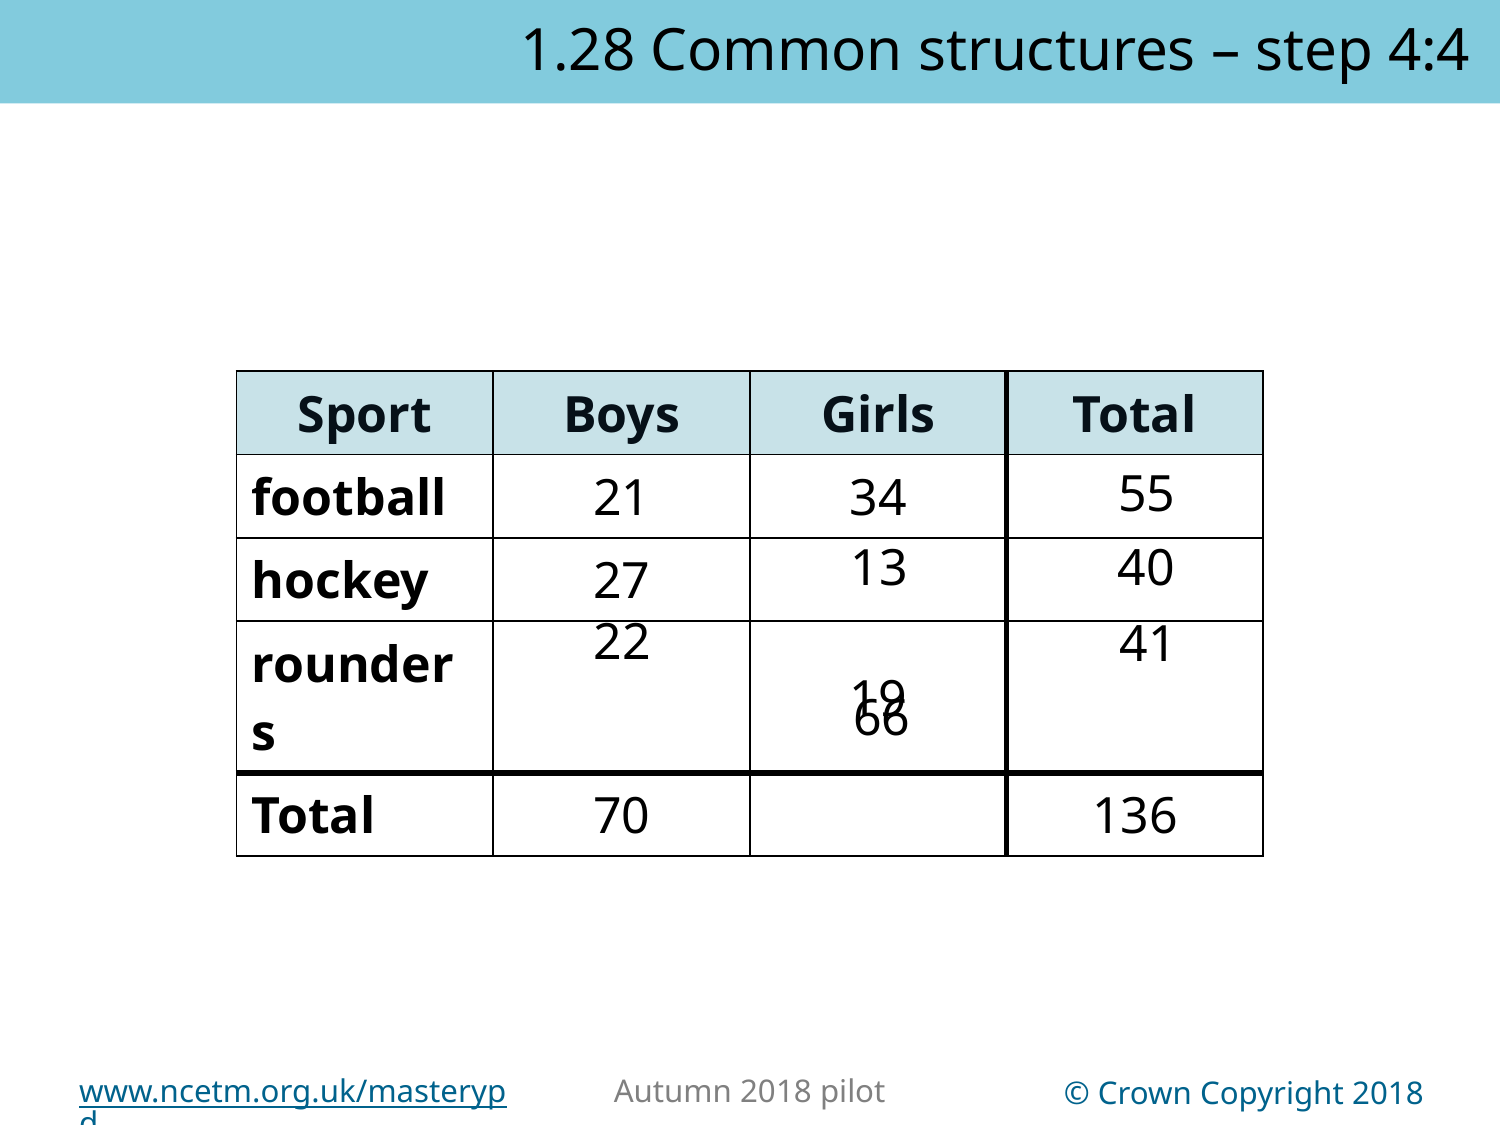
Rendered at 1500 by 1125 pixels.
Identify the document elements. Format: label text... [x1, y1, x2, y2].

table_cell 27 [494, 539, 749, 620]
table_cell [1009, 539, 1262, 620]
text_box 41 [1105, 604, 1192, 679]
table_cell [1009, 455, 1103, 537]
table_header Boys [494, 372, 749, 454]
table_header Sport [237, 372, 492, 454]
table_cell hockey [237, 539, 492, 620]
table_cell rounders [237, 622, 492, 770]
table_cell [494, 622, 749, 770]
text_box 66 [838, 677, 925, 753]
table_cell 34 [751, 455, 1004, 537]
table_cell [1009, 622, 1262, 770]
text_box 13 [835, 527, 923, 603]
table_cell 136 [1009, 776, 1262, 855]
table_header Girls [751, 372, 1004, 454]
list 1.28 Common structures – step 4:4 [0, 0, 1500, 104]
table_header Total [1009, 372, 1262, 454]
table_cell [751, 776, 1004, 855]
table_cell [1190, 455, 1262, 537]
table_cell football [237, 455, 492, 537]
table_cell Total [237, 776, 492, 855]
table_cell [751, 539, 1004, 620]
text_box 22 [578, 601, 666, 677]
table_cell 21 [494, 455, 749, 537]
text_box 55 [1103, 454, 1191, 530]
text_box 40 [1103, 527, 1190, 603]
table_cell 19 [751, 622, 1004, 770]
table_cell 70 [494, 776, 749, 855]
